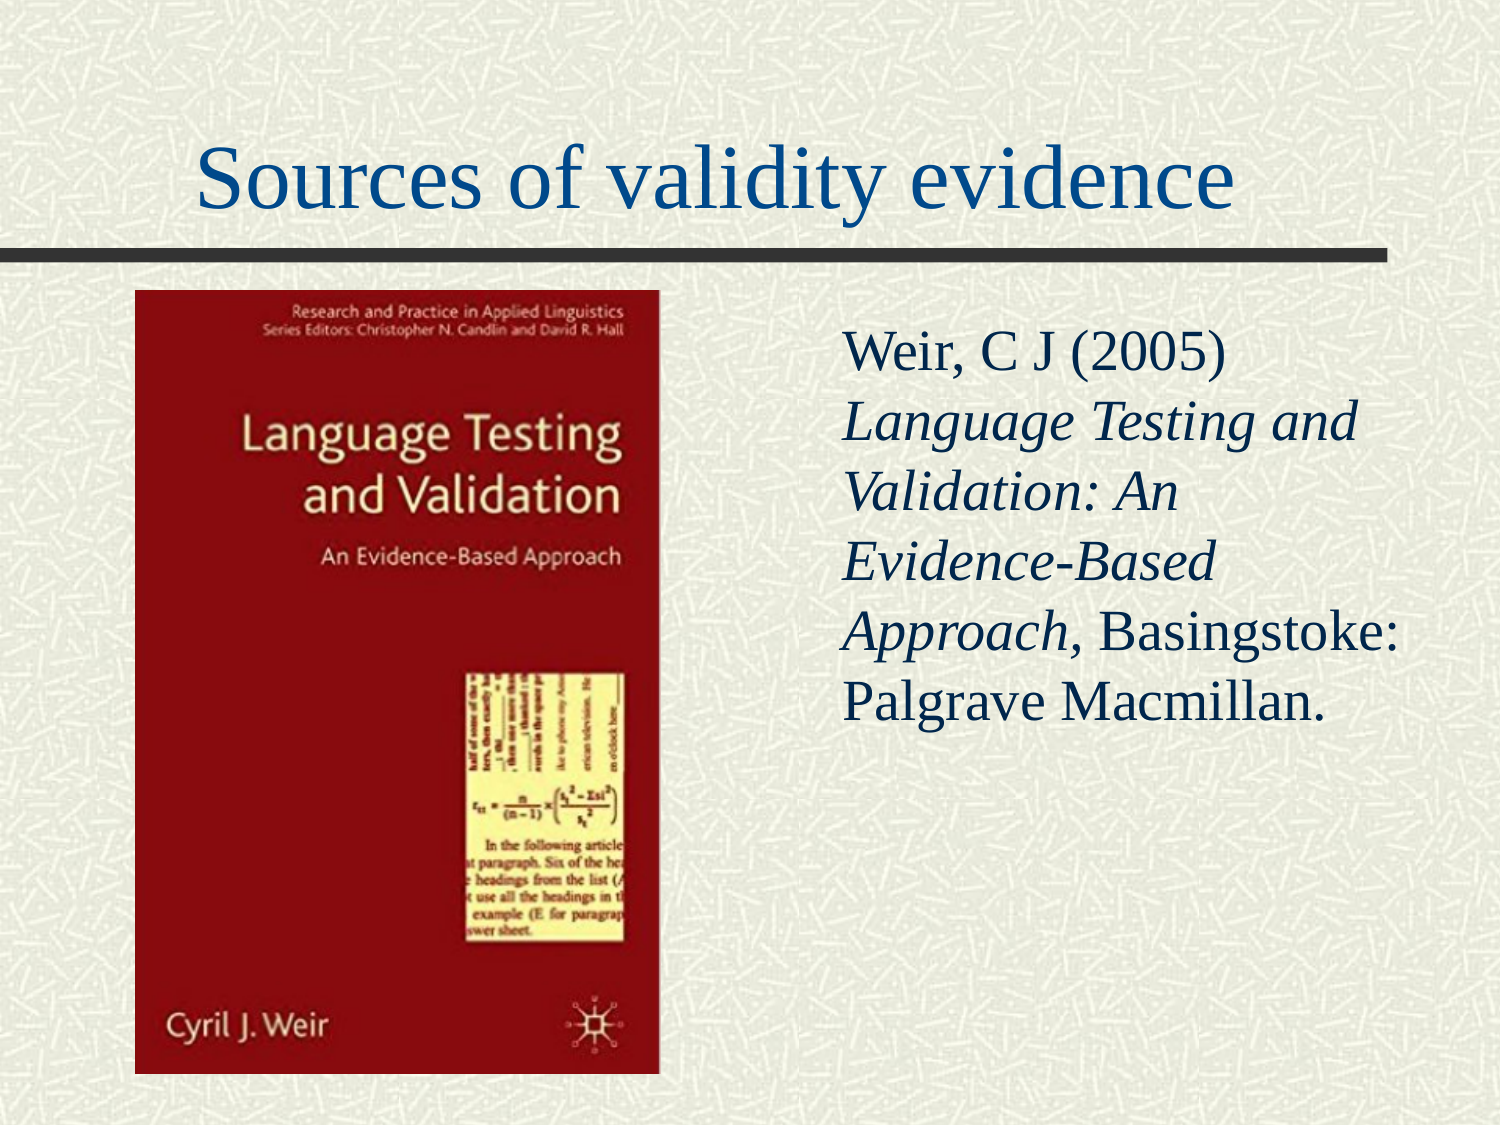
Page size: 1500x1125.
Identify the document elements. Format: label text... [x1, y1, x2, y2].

picture [0, 0, 1500, 1125]
list Weir, C J (2005) Language Testing and Validation: An Evidence-Based Approach, Basingstoke: Palgrave Macmillan. [809, 304, 1432, 967]
title Sources of validity evidence [179, 46, 1455, 235]
